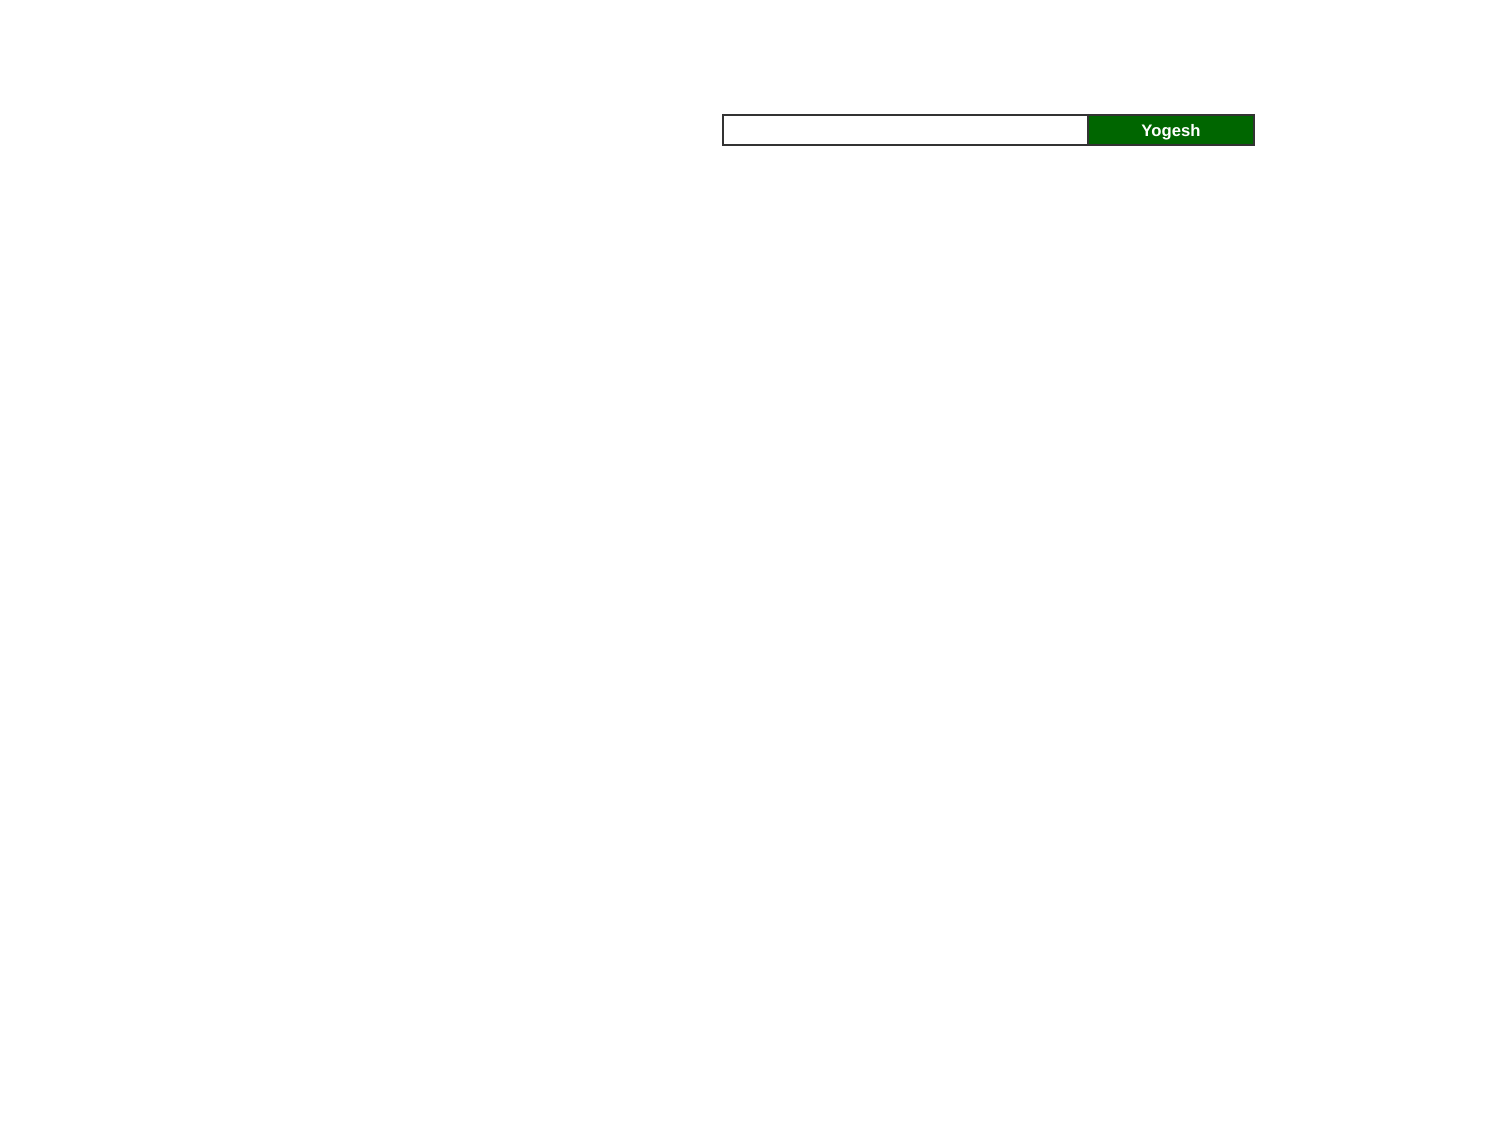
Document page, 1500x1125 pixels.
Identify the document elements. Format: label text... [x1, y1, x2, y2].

table_header [724, 116, 1087, 144]
table_header Yogesh [1089, 116, 1253, 144]
